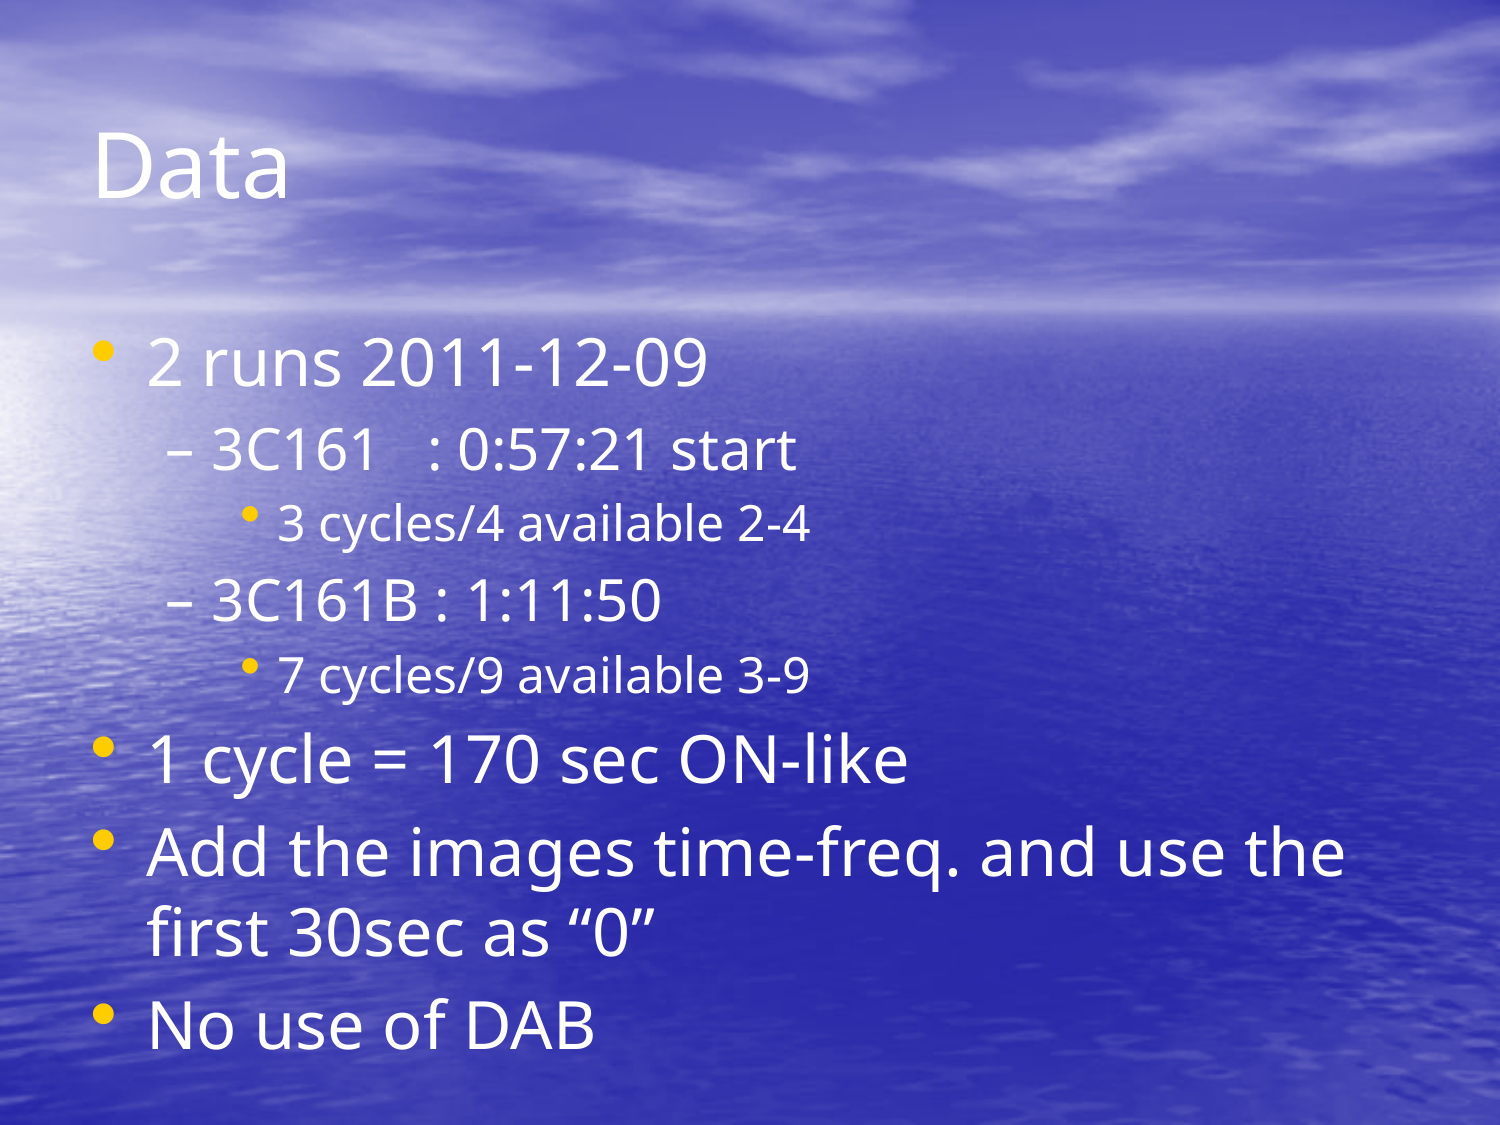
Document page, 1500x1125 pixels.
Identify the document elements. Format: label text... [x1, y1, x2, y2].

list 2 runs 2011-12-09 3C161 : 0:57:21 start 3 cycles/4 available 2-4 3C161B : 1:11:50 7 cycles/9 available 3-9 1 cycle = 170 sec ON-like Add the images time-freq. and use the first 30sec as “0” No use of DAB [74, 312, 1426, 988]
title Data [74, 47, 1426, 276]
